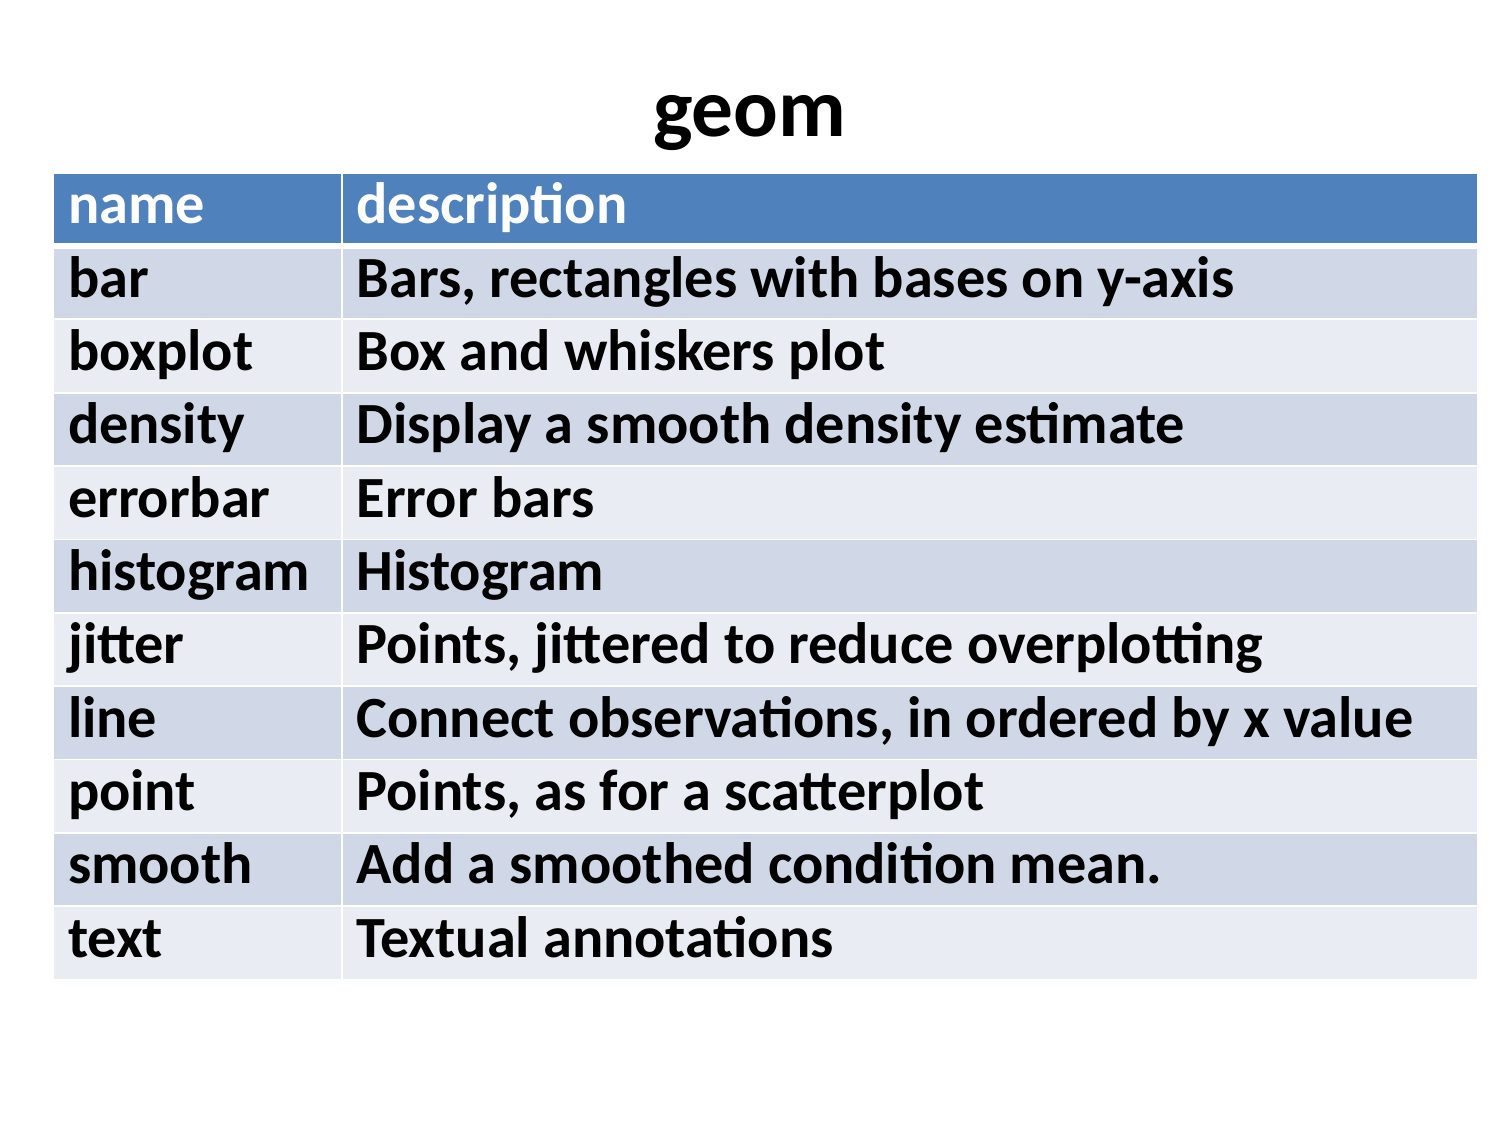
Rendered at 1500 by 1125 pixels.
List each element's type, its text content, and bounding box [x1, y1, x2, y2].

table_header description [343, 174, 1477, 243]
table_cell point [54, 760, 341, 832]
title geom [75, 45, 1425, 161]
table_cell Connect observations, in ordered by x value [343, 687, 1477, 759]
table_header name [54, 174, 341, 243]
table_cell Histogram [343, 540, 1477, 612]
table_cell jitter [54, 614, 341, 685]
table_cell density [54, 394, 341, 465]
table_cell Points, as for a scatterplot [343, 760, 1477, 832]
table_cell Error bars [343, 467, 1477, 539]
table_cell smooth [54, 834, 341, 905]
table_cell Box and whiskers plot [343, 320, 1477, 392]
table_cell Bars, rectangles with bases on y-axis [343, 249, 1477, 318]
table_cell Add a smoothed condition mean. [343, 834, 1477, 905]
table_cell Points, jittered to reduce overplotting [343, 614, 1477, 685]
table_cell errorbar [54, 467, 341, 539]
table_cell histogram [54, 540, 341, 612]
table_cell Display a smooth density estimate [343, 394, 1477, 465]
table_cell text [54, 907, 341, 979]
table_cell bar [54, 249, 341, 318]
table_cell boxplot [54, 320, 341, 392]
table_cell Textual annotations [343, 907, 1477, 979]
table_cell line [54, 687, 341, 759]
